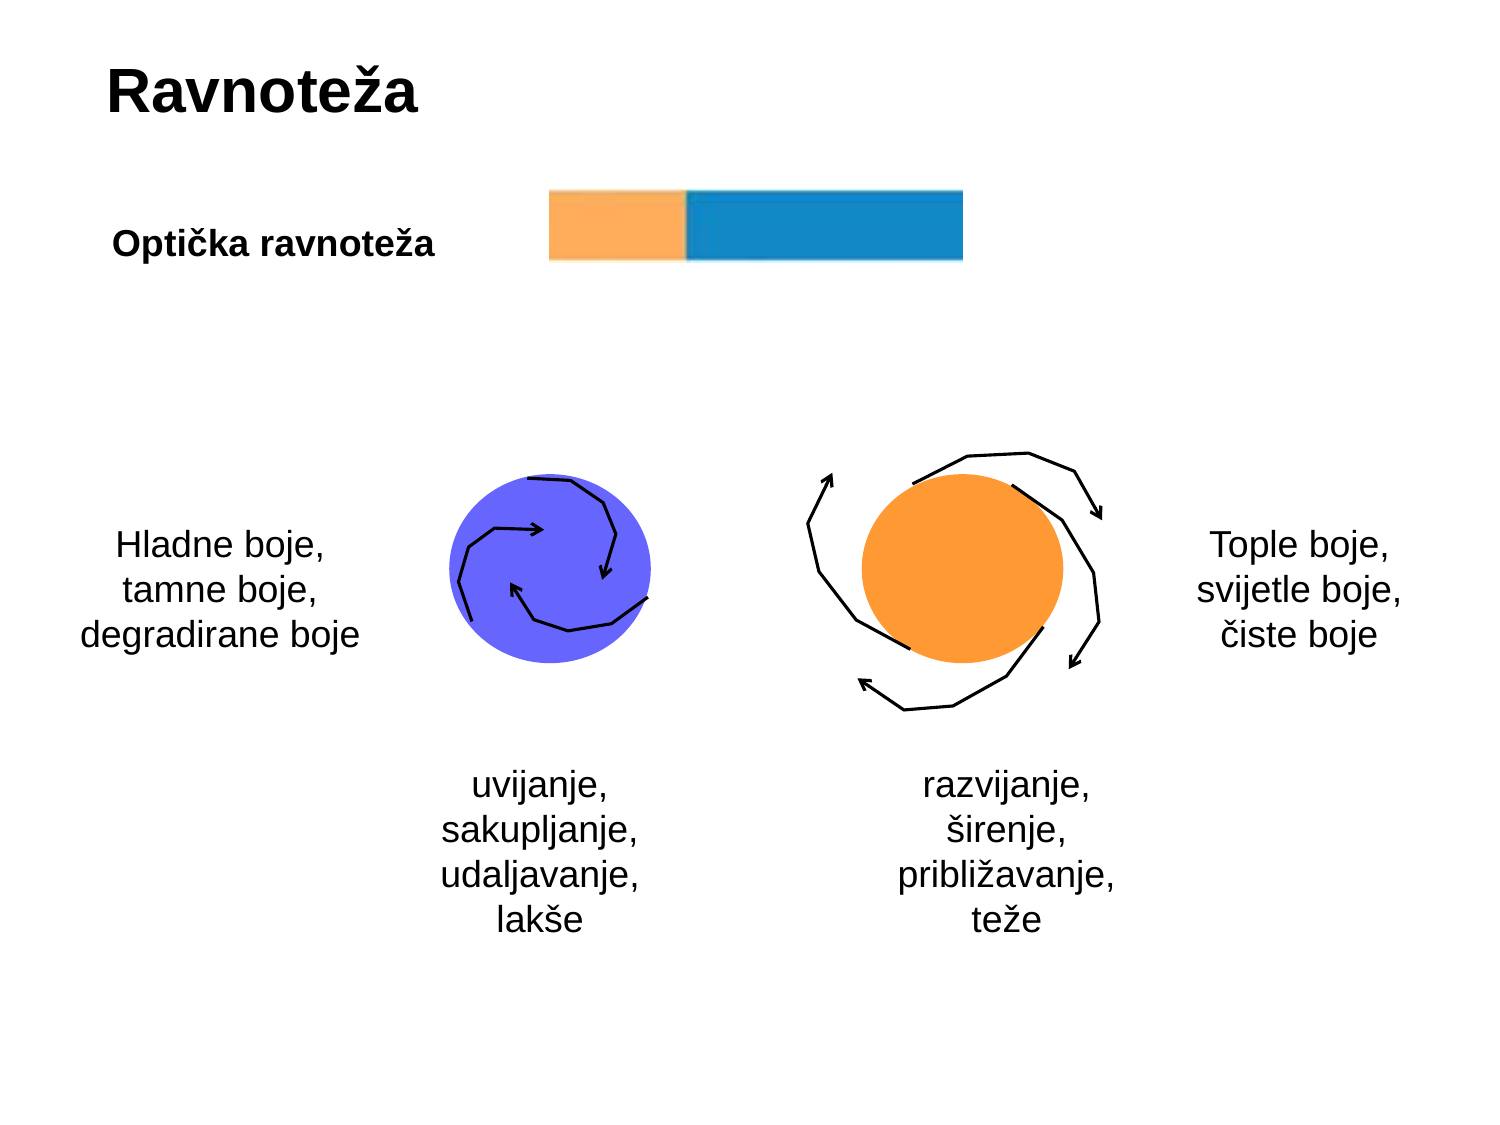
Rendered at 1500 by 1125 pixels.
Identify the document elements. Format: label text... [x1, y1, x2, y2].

text_box uvijanje, sakupljanje, udaljavanje, lakše [425, 752, 655, 948]
title Ravnoteža [62, 37, 463, 138]
text_box [458, 522, 545, 622]
text_box Tople boje, svijetle boje, čiste boje [1181, 512, 1418, 663]
text_box razvijanje, širenje, približavanje, teže [882, 752, 1131, 948]
text_box [865, 485, 1051, 658]
text_box [450, 474, 651, 663]
text_box [527, 478, 616, 580]
text_box Optička ravnoteža [97, 211, 450, 272]
text_box [1011, 484, 1100, 670]
picture [549, 189, 963, 263]
text_box [510, 582, 649, 631]
text_box [807, 472, 911, 650]
text_box Hladne boje, tamne boje, degradirane boje [65, 512, 376, 708]
text_box [912, 452, 1103, 521]
text_box [857, 626, 1044, 711]
